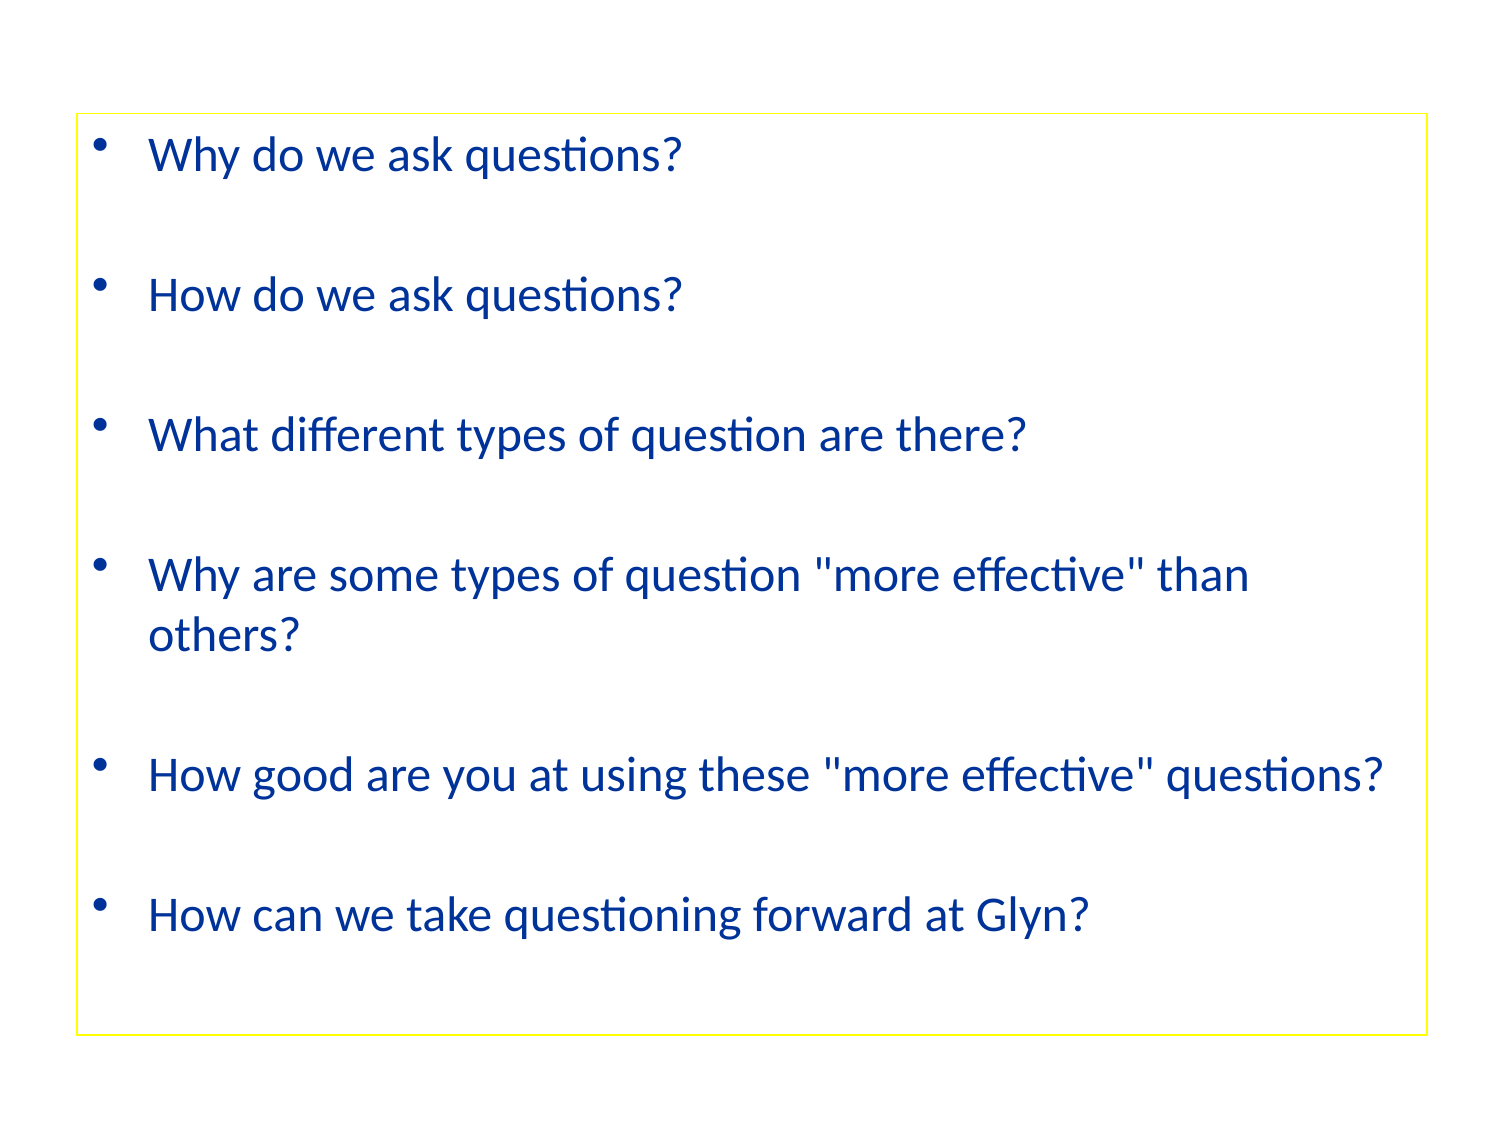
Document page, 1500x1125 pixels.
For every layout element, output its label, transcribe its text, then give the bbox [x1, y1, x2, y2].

list Why do we ask questions? How do we ask questions? What different types of question are there? Why are some types of question "more effective" than others? How good are you at using these "more effective" questions? How can we take questioning forward at Glyn? [76, 113, 1428, 1036]
